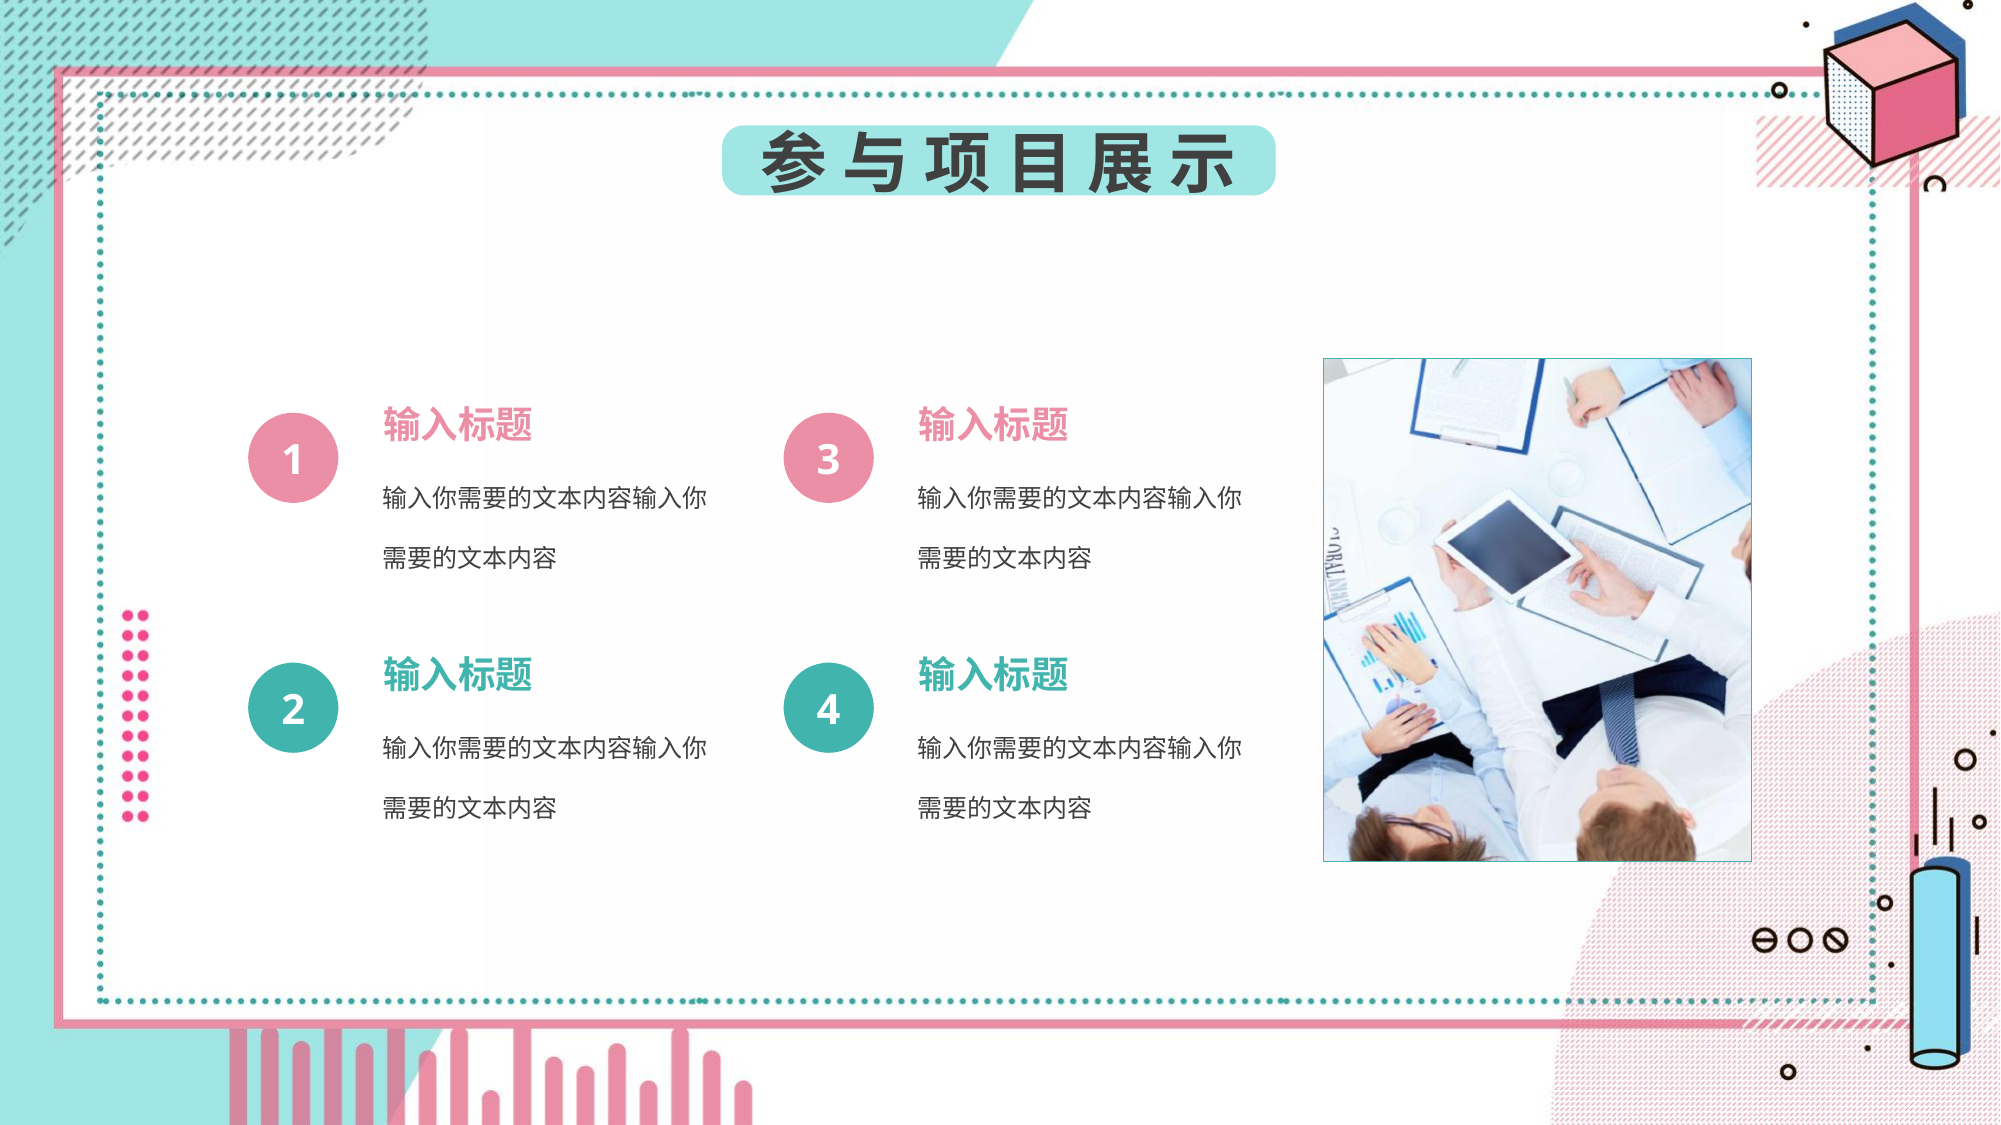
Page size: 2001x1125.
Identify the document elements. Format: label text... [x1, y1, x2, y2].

text_box 输入你需要的文本内容输入你需要的文本内容 [367, 445, 723, 580]
text_box 输入标题 [904, 393, 1084, 445]
text_box 4 [782, 661, 875, 754]
picture [0, 0, 2001, 1125]
text_box 3 [782, 411, 875, 504]
text_box 1 [247, 411, 340, 504]
text_box 输入你需要的文本内容输入你需要的文本内容 [367, 695, 723, 830]
text_box 输入你需要的文本内容输入你需要的文本内容 [903, 445, 1258, 580]
text_box 输入标题 [368, 393, 549, 445]
text_box 输入标题 [904, 643, 1084, 695]
text_box 输入标题 [368, 643, 549, 695]
text_box 2 [247, 661, 340, 754]
text_box 参 与 项 目 展 示 [721, 124, 1277, 197]
text_box 输入你需要的文本内容输入你需要的文本内容 [903, 695, 1258, 830]
